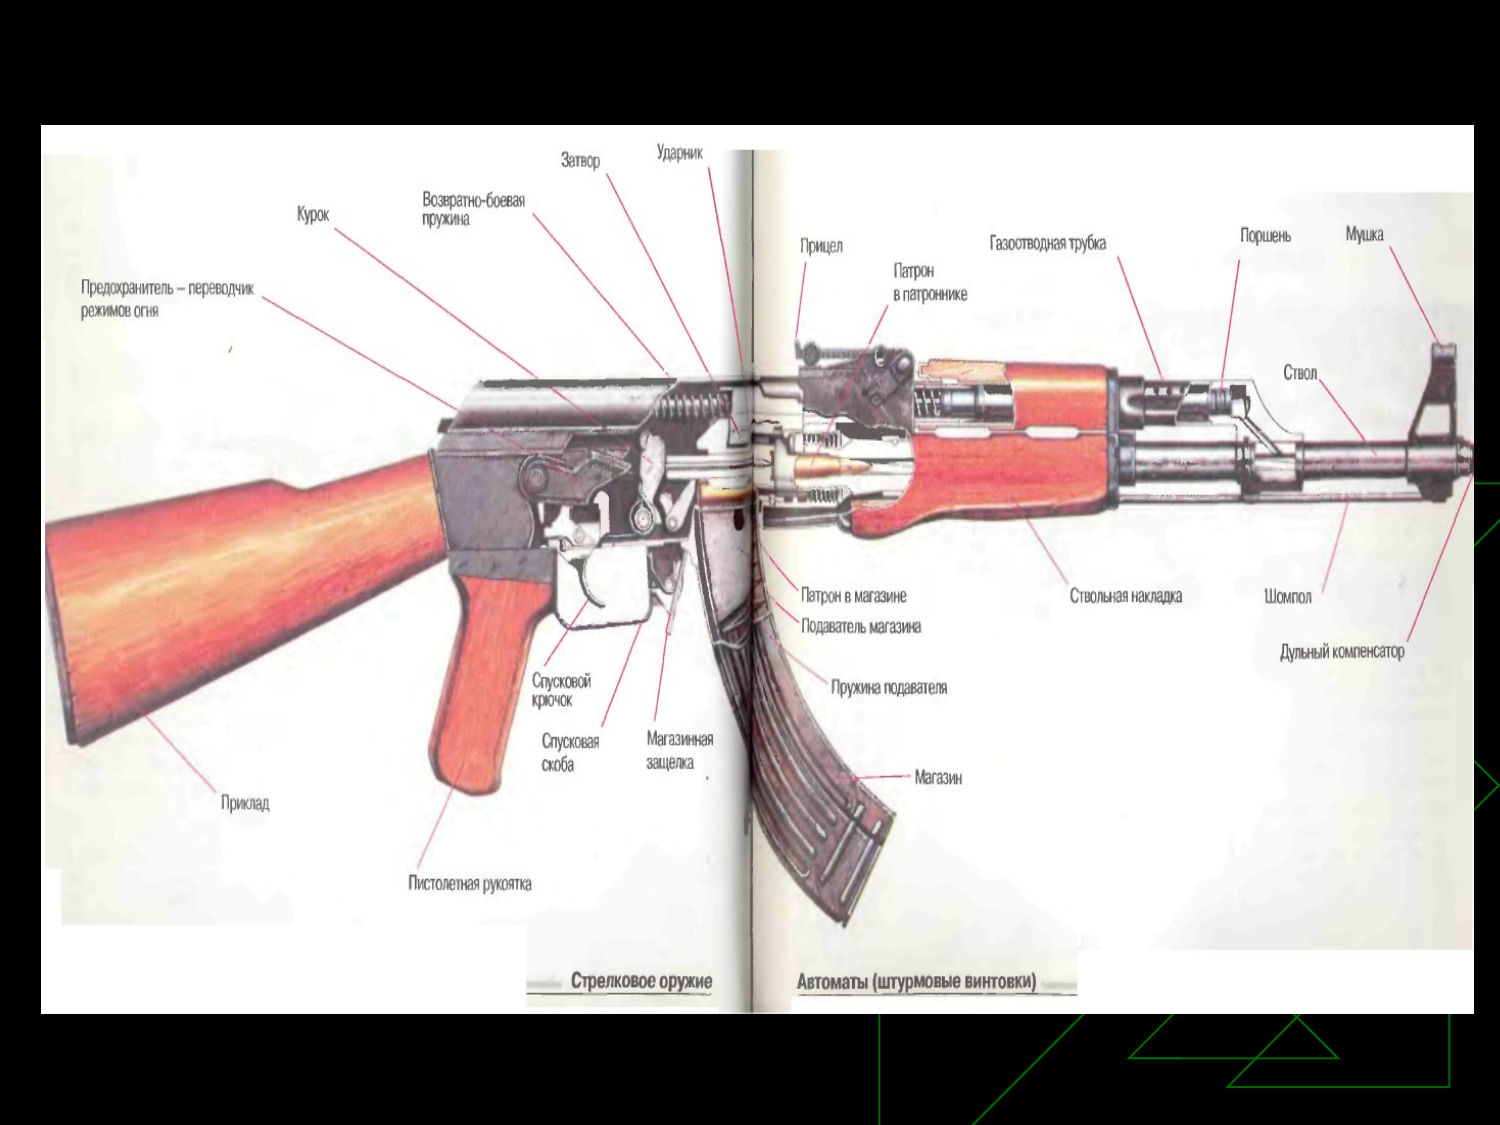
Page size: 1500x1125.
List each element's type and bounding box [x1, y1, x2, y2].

picture [40, 125, 1474, 1015]
